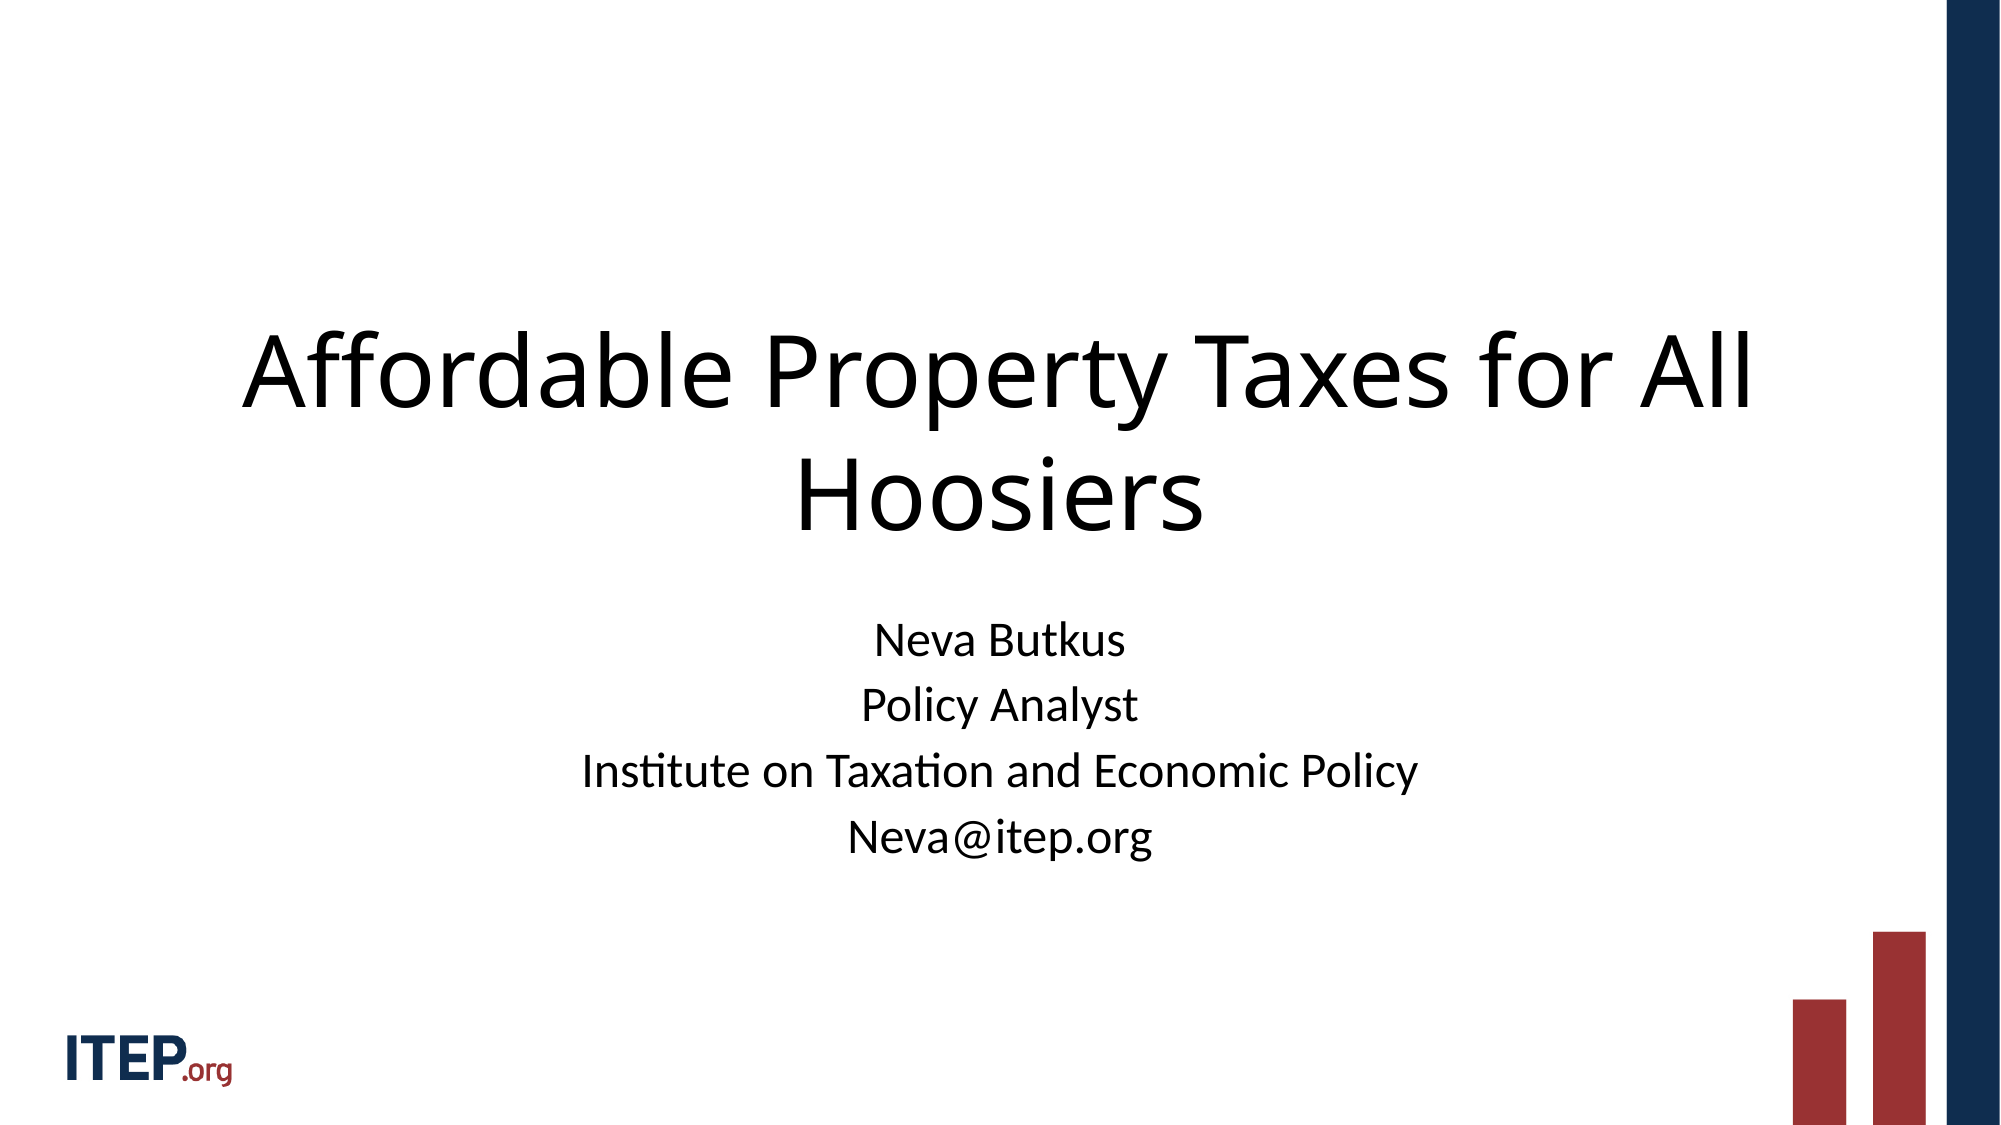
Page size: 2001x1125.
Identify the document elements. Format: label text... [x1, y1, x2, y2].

subtitle Neva Butkus Policy Analyst Institute on Taxation and Economic Policy Neva@itep.org [249, 612, 1750, 885]
title Affordable Property Taxes for All Hoosiers [119, 170, 1881, 563]
picture [0, 0, 2000, 1125]
